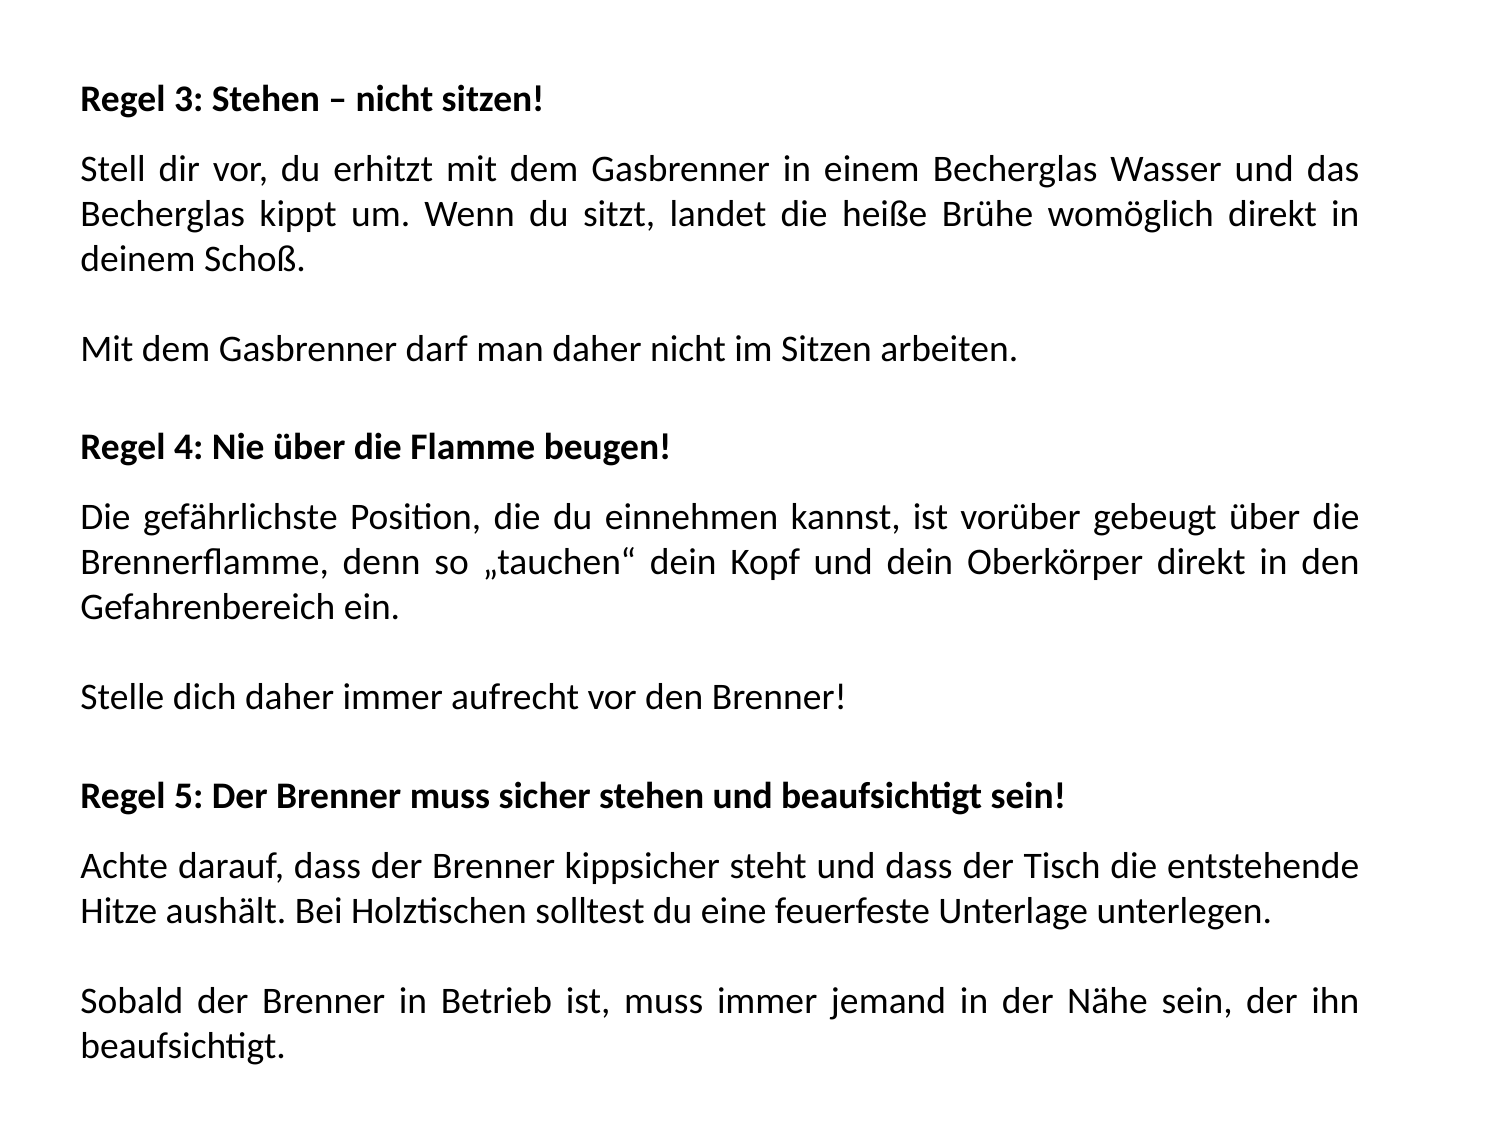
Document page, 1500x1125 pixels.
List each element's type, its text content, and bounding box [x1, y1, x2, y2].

text_box Regel 4: Nie über die Flamme beugen! Die gefährlichste Position, die du einnehmen kannst, ist vorüber gebeugt über die Brennerflamme, denn so „tauchen“ dein Kopf und dein Oberkörper direkt in den Gefahrenbereich ein. Stelle dich daher immer aufrecht vor den Brenner! [65, 414, 1376, 725]
text_box Regel 5: Der Brenner muss sicher stehen und beaufsichtigt sein! Achte darauf, dass der Brenner kippsicher steht und dass der Tisch die entstehende Hitze aushält. Bei Holztischen solltest du eine feuerfeste Unterlage unterlegen. Sobald der Brenner in Betrieb ist, muss immer jemand in der Nähe sein, der ihn beaufsichtigt. [65, 763, 1376, 1073]
text_box Regel 3: Stehen – nicht sitzen! Stell dir vor, du erhitzt mit dem Gasbrenner in einem Becherglas Wasser und das Becherglas kippt um. Wenn du sitzt, landet die heiße Brühe womöglich direkt in deinem Schoß. Mit dem Gasbrenner darf man daher nicht im Sitzen arbeiten. [65, 66, 1376, 377]
